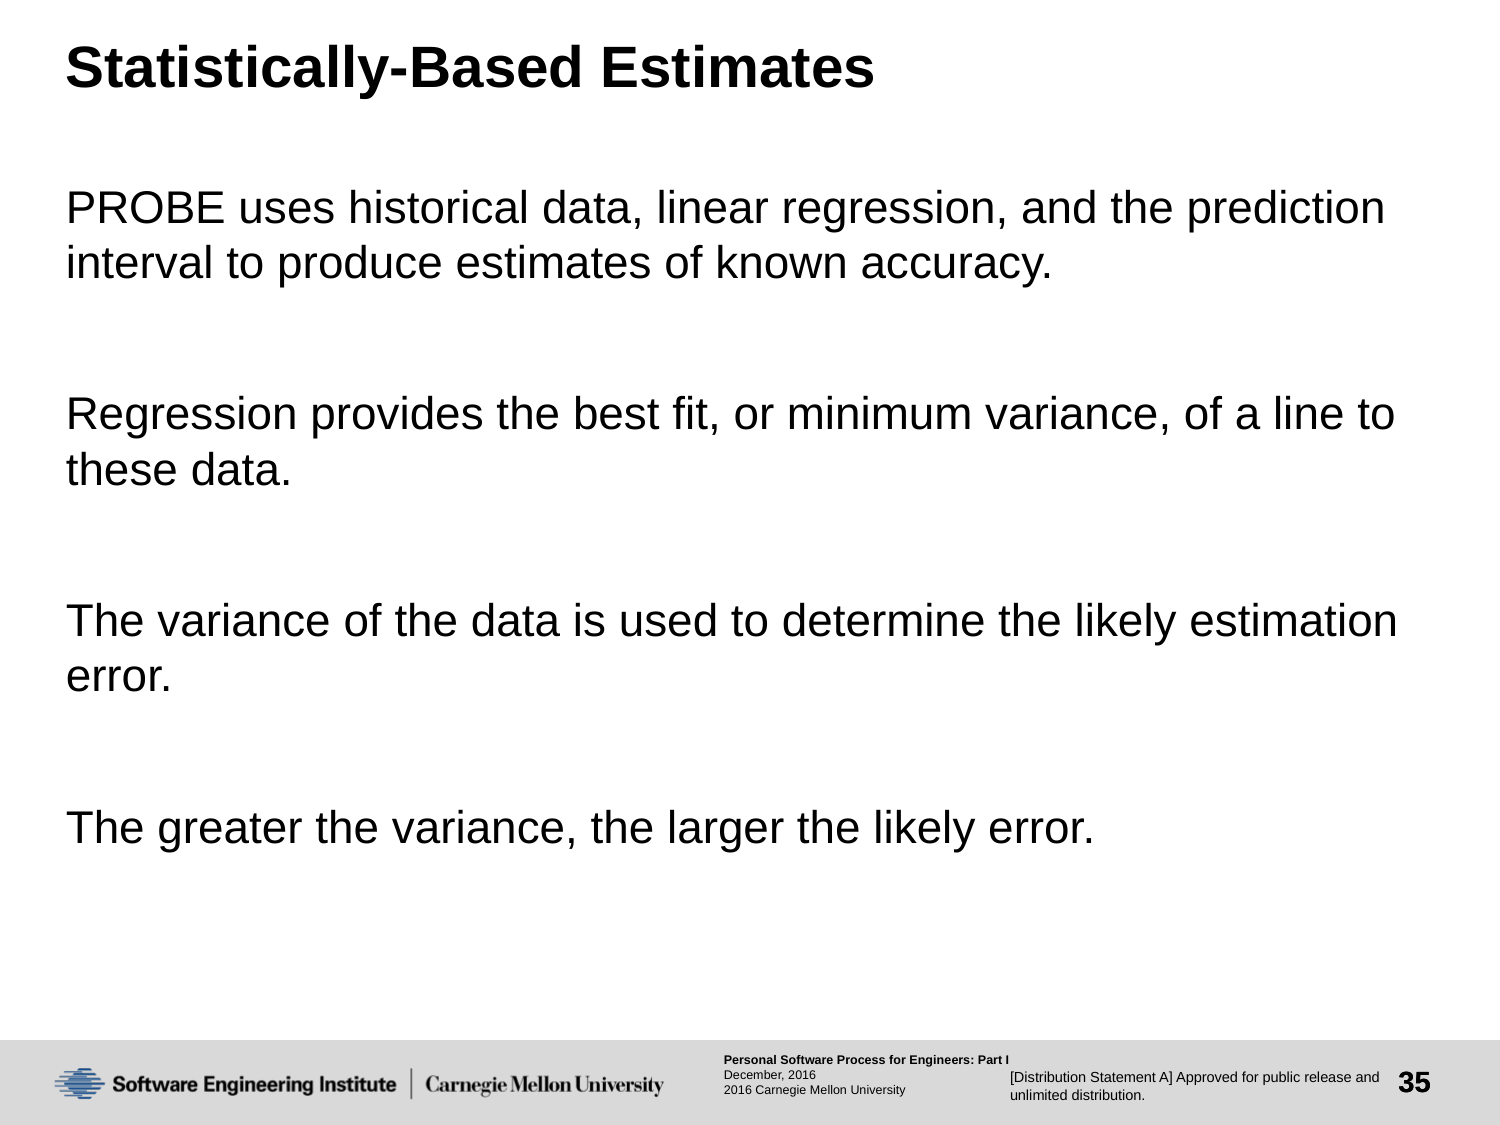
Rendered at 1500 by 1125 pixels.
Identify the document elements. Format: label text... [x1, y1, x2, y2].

picture [46, 1061, 673, 1104]
title Statistically-Based Estimates [65, 37, 1313, 148]
list PROBE uses historical data, linear regression, and the prediction interval to produce estimates of known accuracy. Regression provides the best fit, or minimum variance, of a line to these data. The variance of the data is used to determine the likely estimation error. The greater the variance, the larger the likely error. [65, 177, 1431, 1000]
